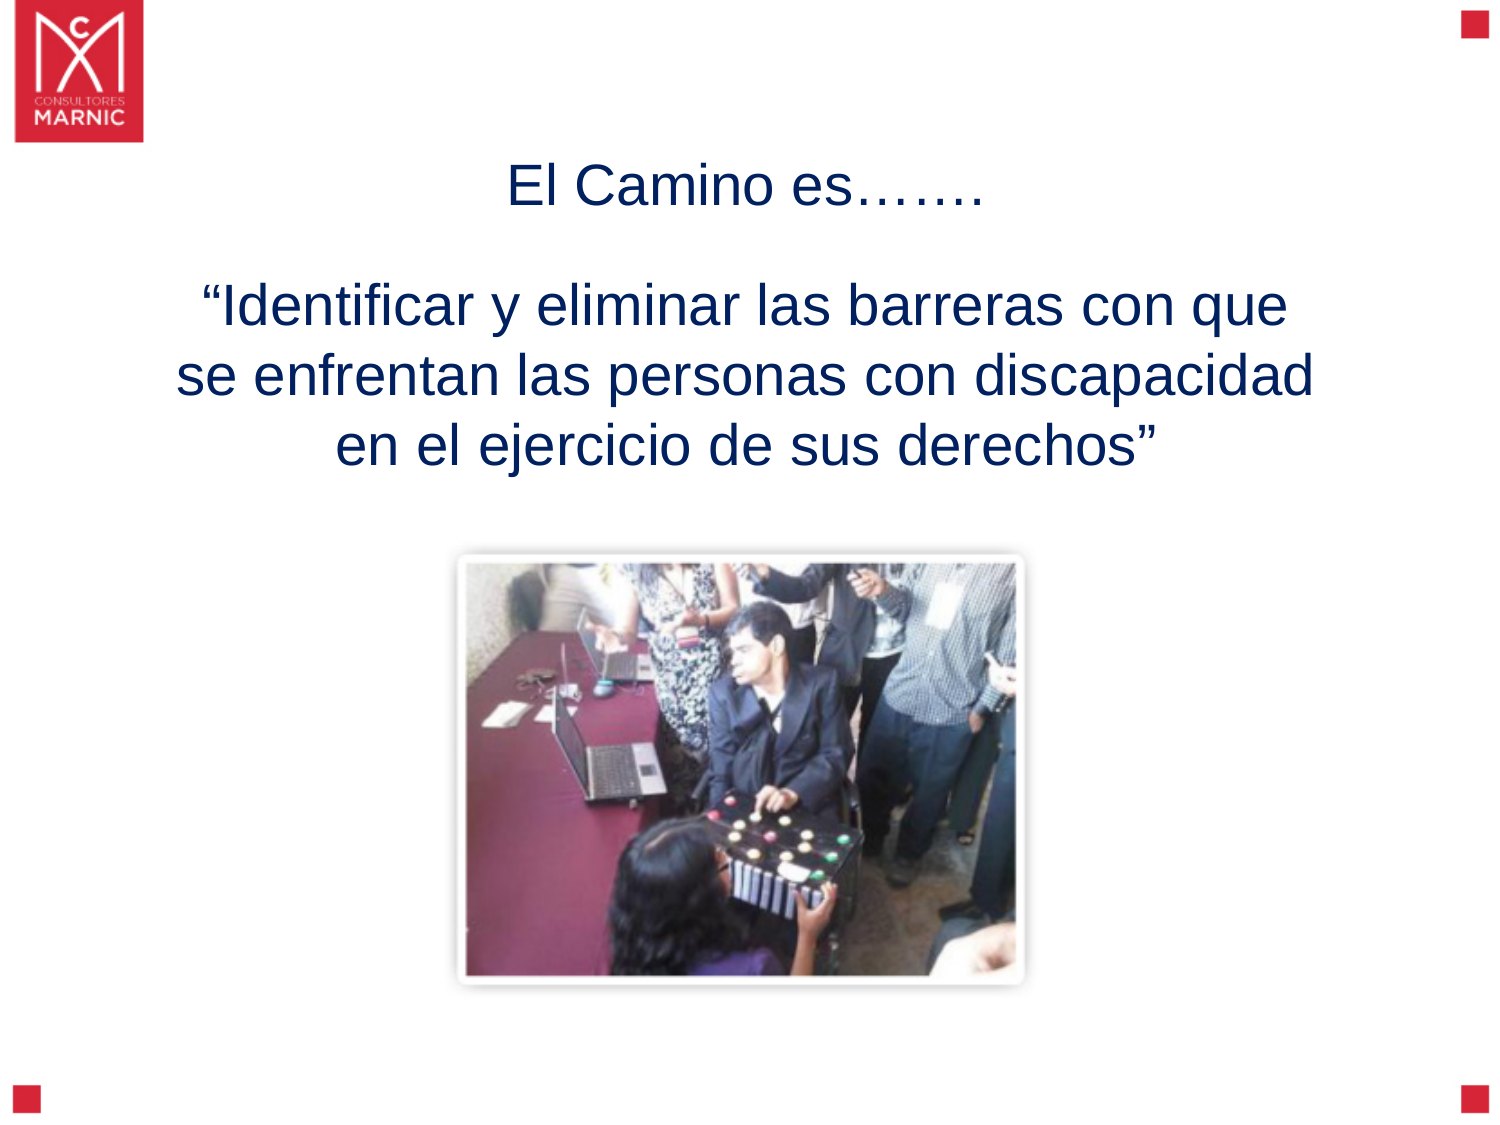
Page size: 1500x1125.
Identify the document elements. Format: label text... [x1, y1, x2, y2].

picture [0, 0, 1500, 1125]
text_box El Camino es……. “Identificar y eliminar las barreras con que se enfrentan las personas con discapacidad en el ejercicio de sus derechos” [152, 139, 1341, 485]
